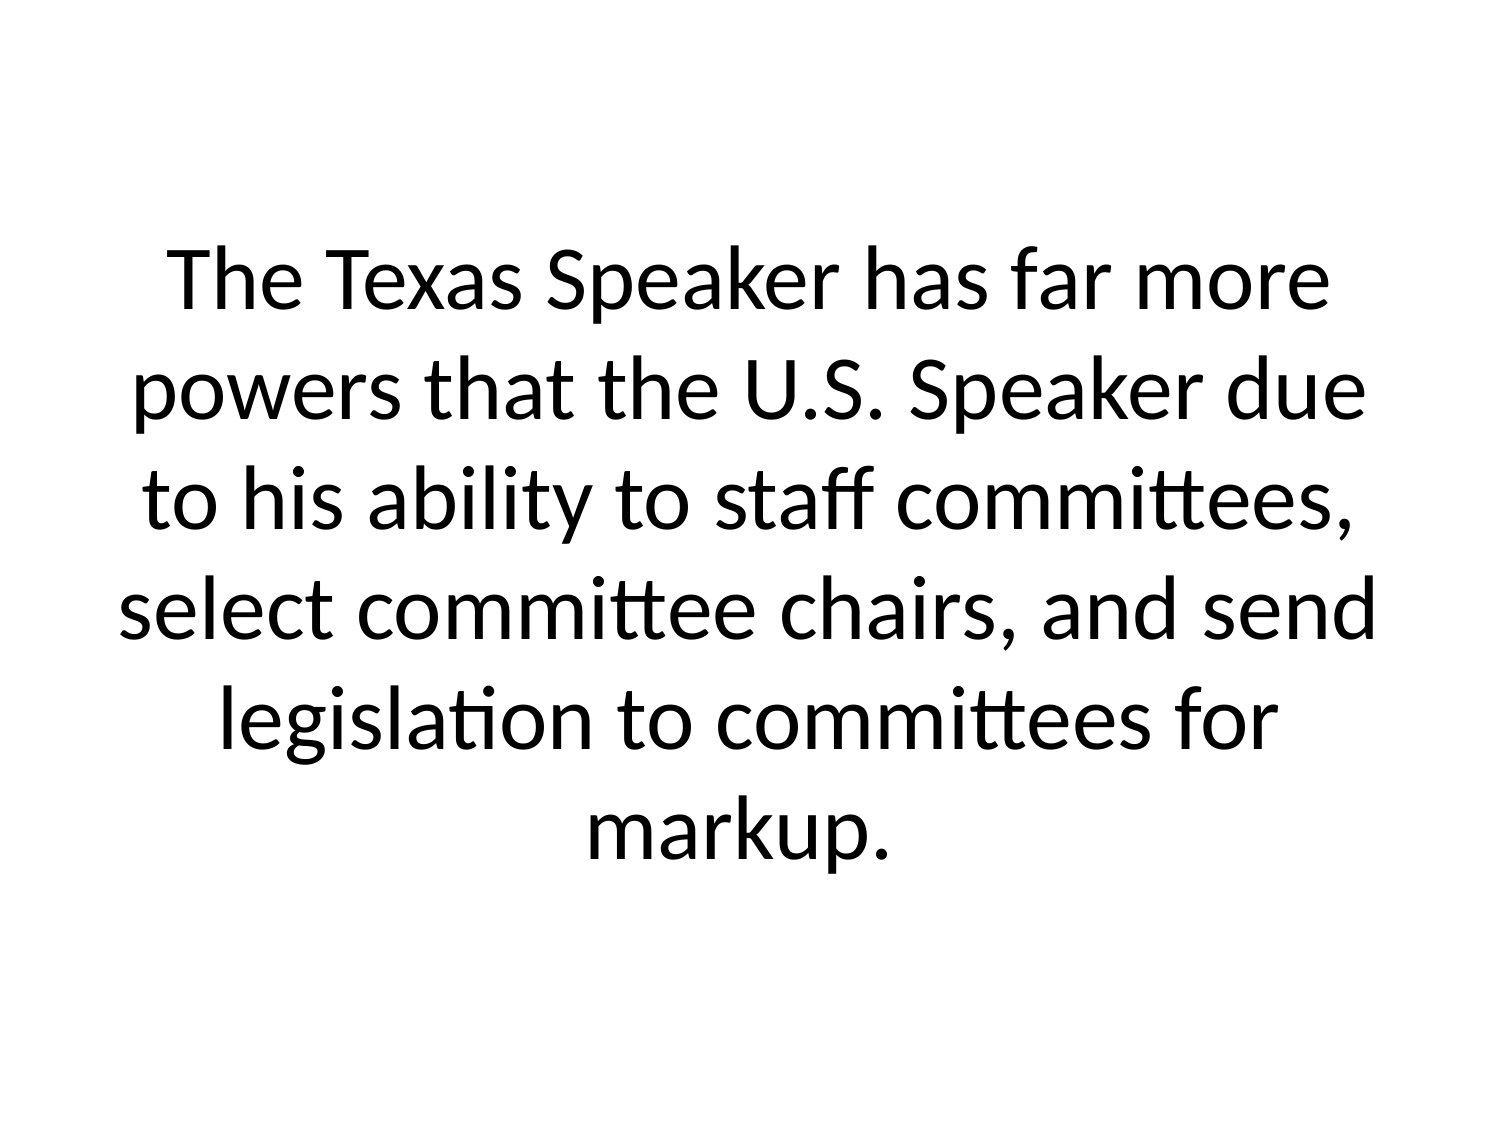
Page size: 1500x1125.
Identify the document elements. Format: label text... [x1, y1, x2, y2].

title The Texas Speaker has far more powers that the U.S. Speaker due to his ability to staff committees, select committee chairs, and send legislation to committees for markup. [74, 44, 1426, 1051]
